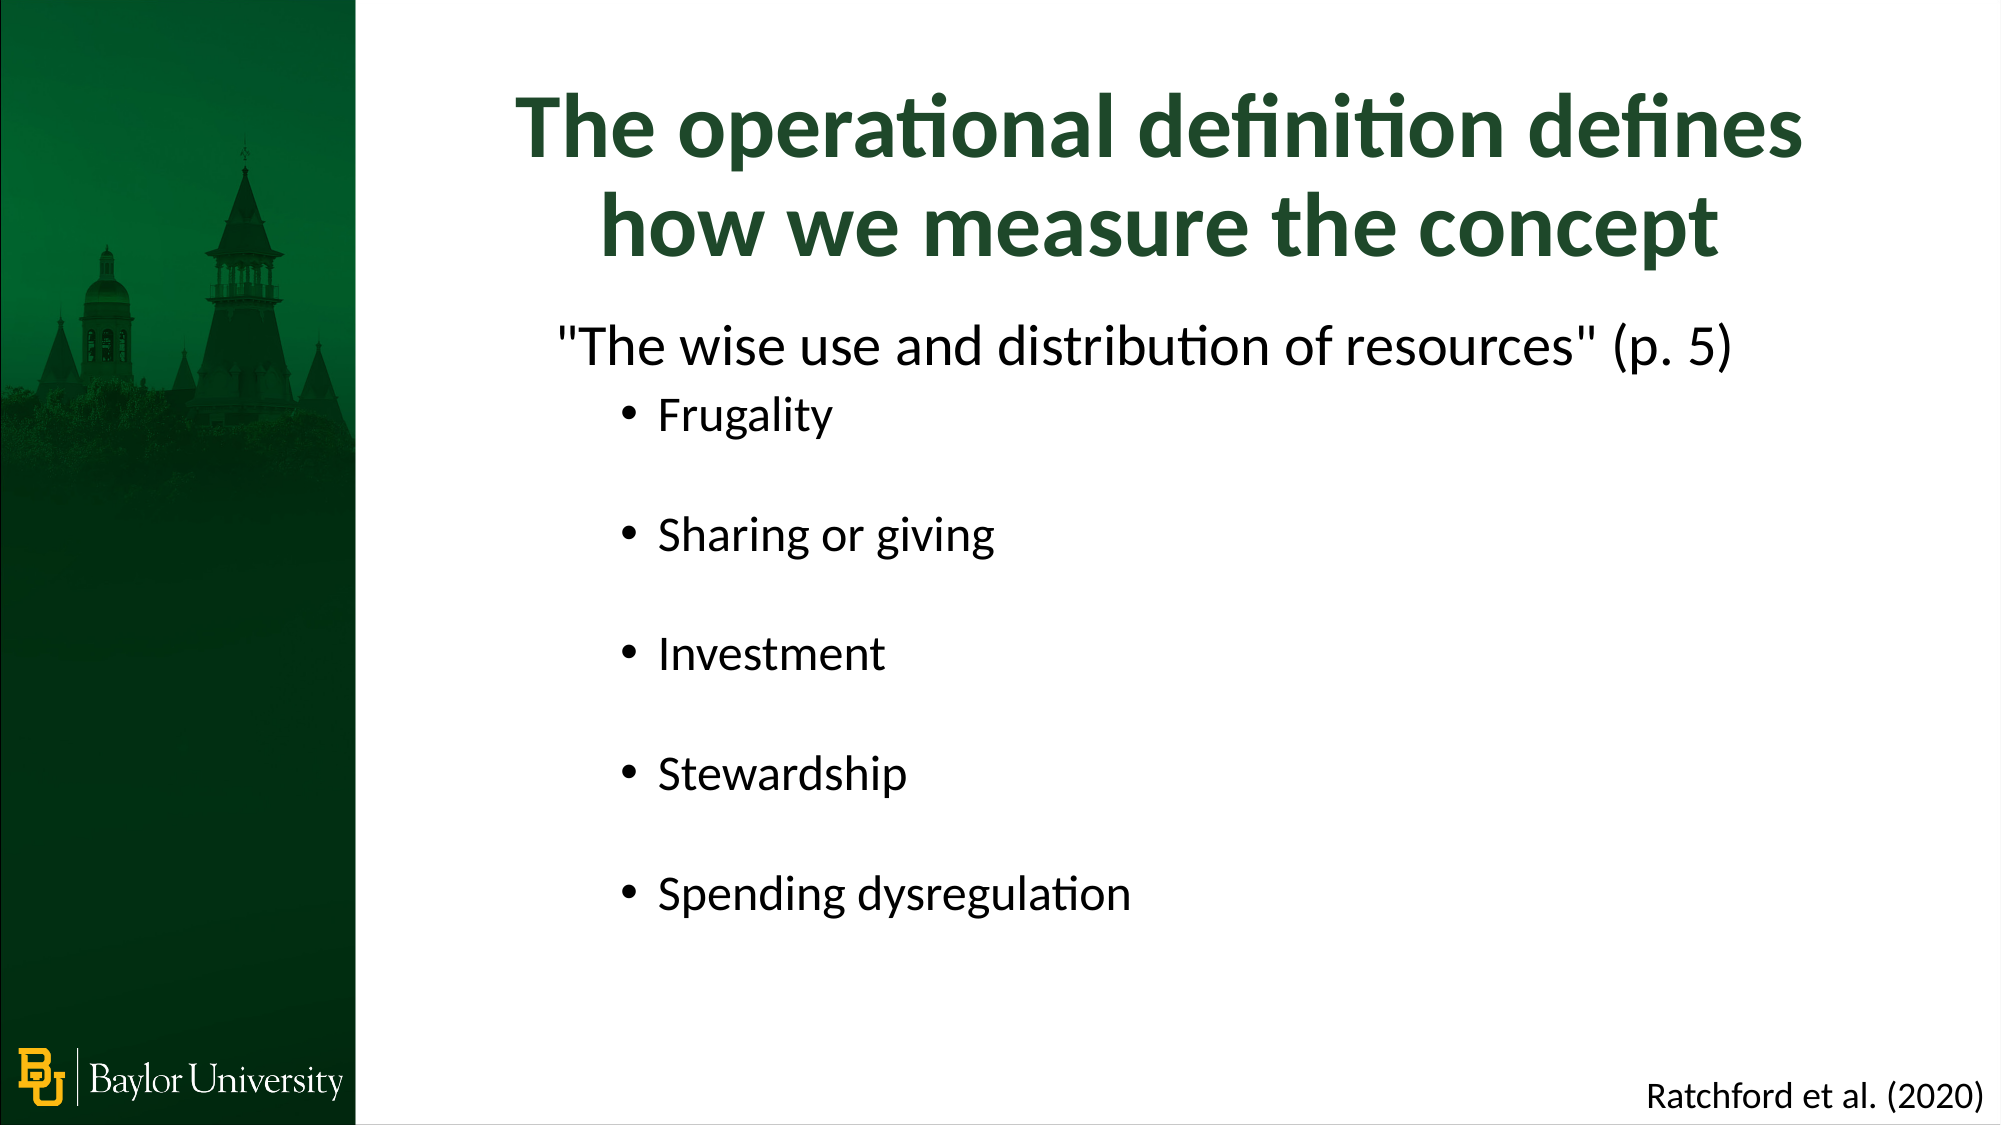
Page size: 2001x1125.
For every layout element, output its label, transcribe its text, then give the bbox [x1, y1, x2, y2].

picture [0, 0, 2001, 1125]
text_box "The wise use and distribution of resources" (p. 5) Frugality Sharing or giving Investment Stewardship Spending dysregulation [530, 307, 1760, 1065]
text_box Ratchford et al. (2020) [1602, 1063, 2000, 1124]
text_box The operational definition defines how we measure the concept [412, 71, 1910, 216]
